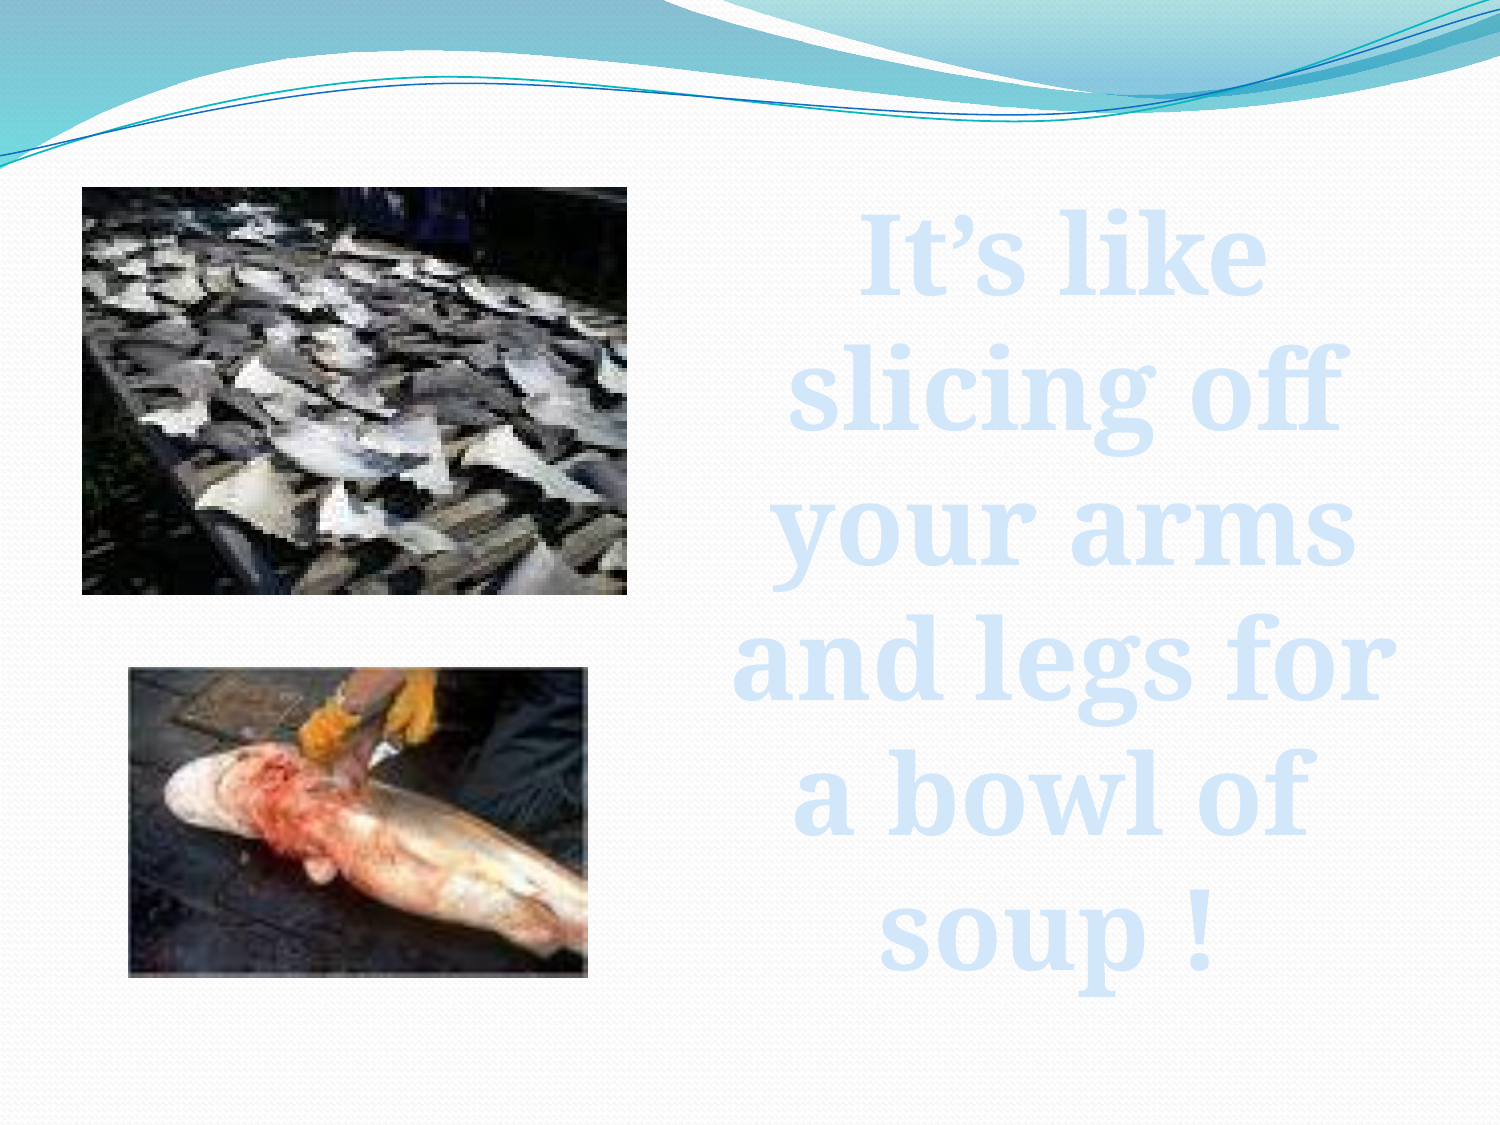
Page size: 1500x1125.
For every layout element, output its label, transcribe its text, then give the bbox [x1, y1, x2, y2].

text_box It’s like slicing off your arms and legs for a bowl of soup ! [703, 175, 1427, 1001]
picture [128, 667, 588, 978]
picture [81, 187, 627, 595]
